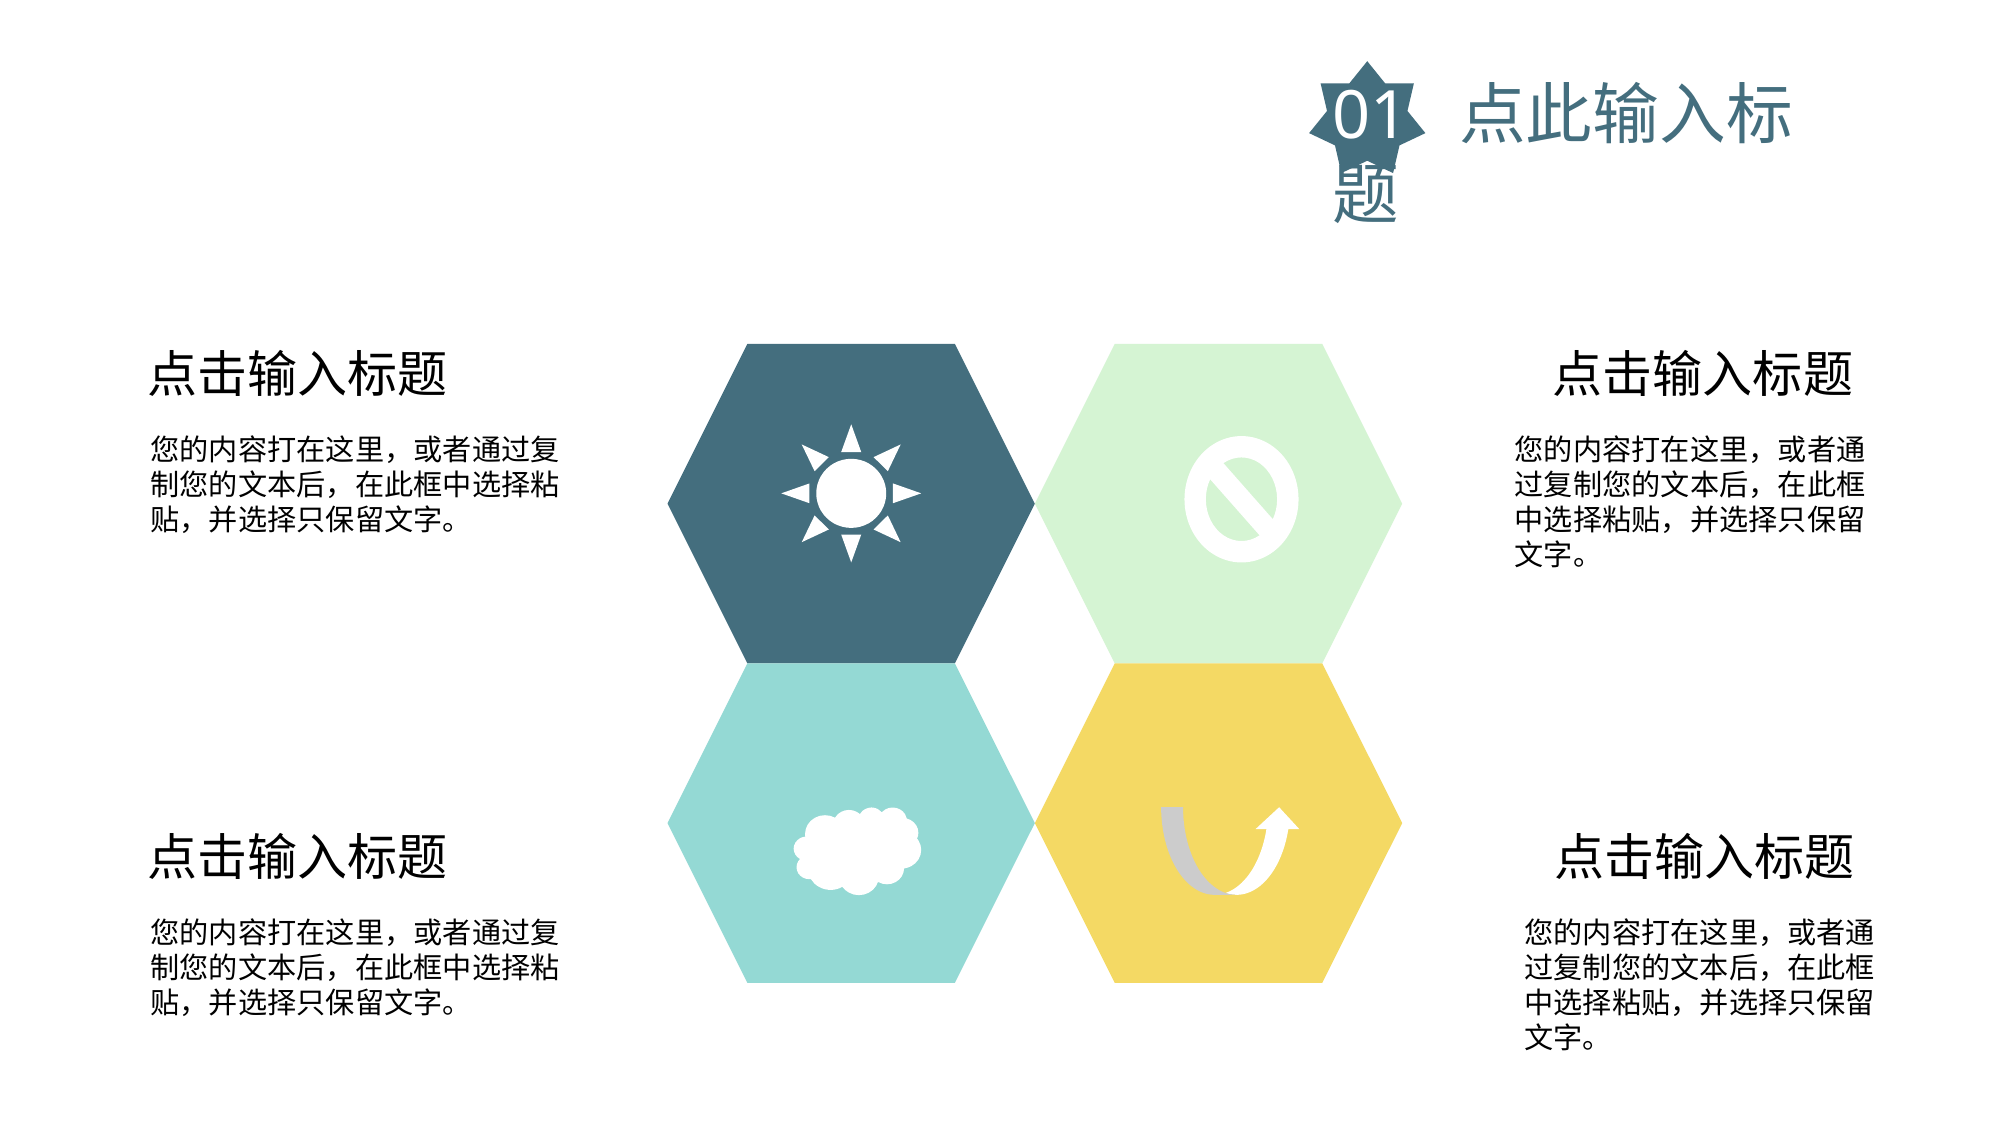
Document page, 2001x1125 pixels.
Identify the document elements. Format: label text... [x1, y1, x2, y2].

text_box 您的内容打在这里，或者通过复制您的文本后，在此框中选择粘贴，并选择只保留文字。 [135, 424, 589, 544]
text_box 您的内容打在这里，或者通过复制您的文本后，在此框中选择粘贴，并选择只保留文字。 [135, 906, 589, 1027]
text_box 您的内容打在这里，或者通过复制您的文本后，在此框中选择粘贴，并选择只保留文字。 [1500, 424, 1907, 579]
text_box 您的内容打在这里，或者通过复制您的文本后，在此框中选择粘贴，并选择只保留文字。 [1509, 906, 1919, 1062]
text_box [667, 343, 1403, 983]
text_box 点击输入标题 [132, 335, 475, 411]
text_box 点击输入标题 [1527, 817, 1870, 893]
text_box 点击输入标题 [1525, 335, 1868, 411]
text_box 点击输入标题 [132, 817, 475, 893]
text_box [1309, 61, 1870, 174]
